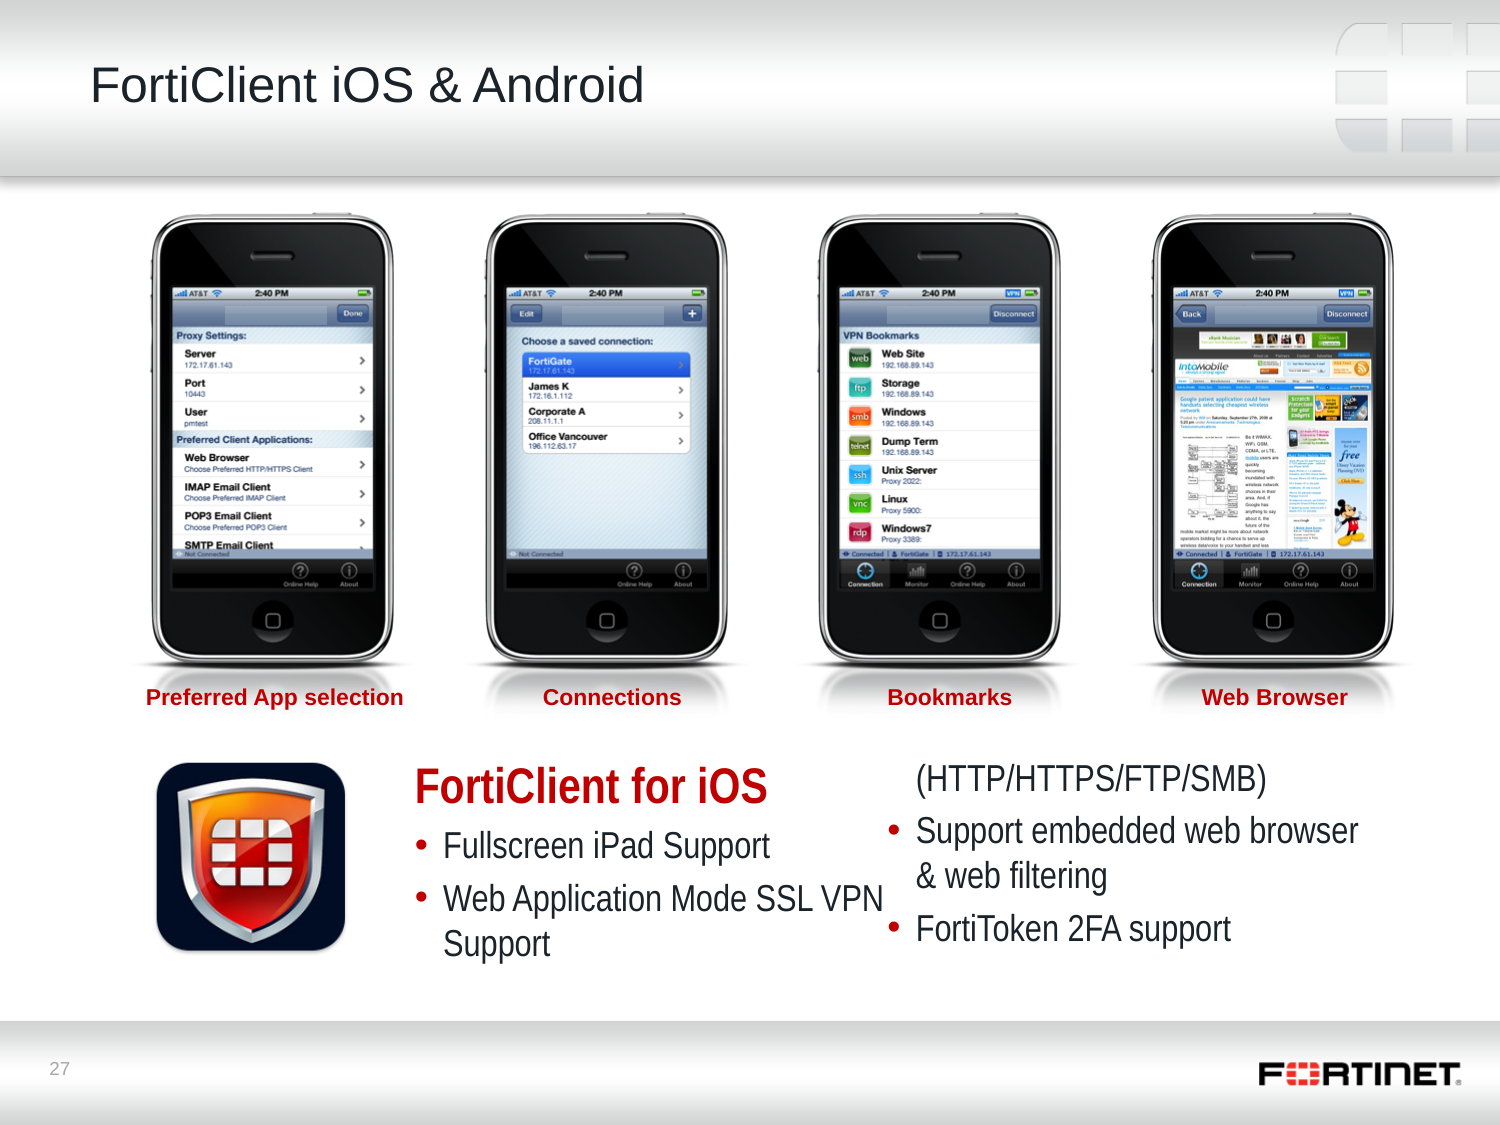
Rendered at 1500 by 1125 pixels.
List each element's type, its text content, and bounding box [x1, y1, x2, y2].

list FortiClient for iOS Fullscreen iPad Support Web Application Mode SSL VPN Support (HTTP/HTTPS/FTP/SMB) Support embedded web browser & web filtering FortiToken 2FA support [399, 746, 1375, 988]
picture [0, 0, 1500, 1125]
title FortiClient iOS & Android [75, 45, 1425, 138]
